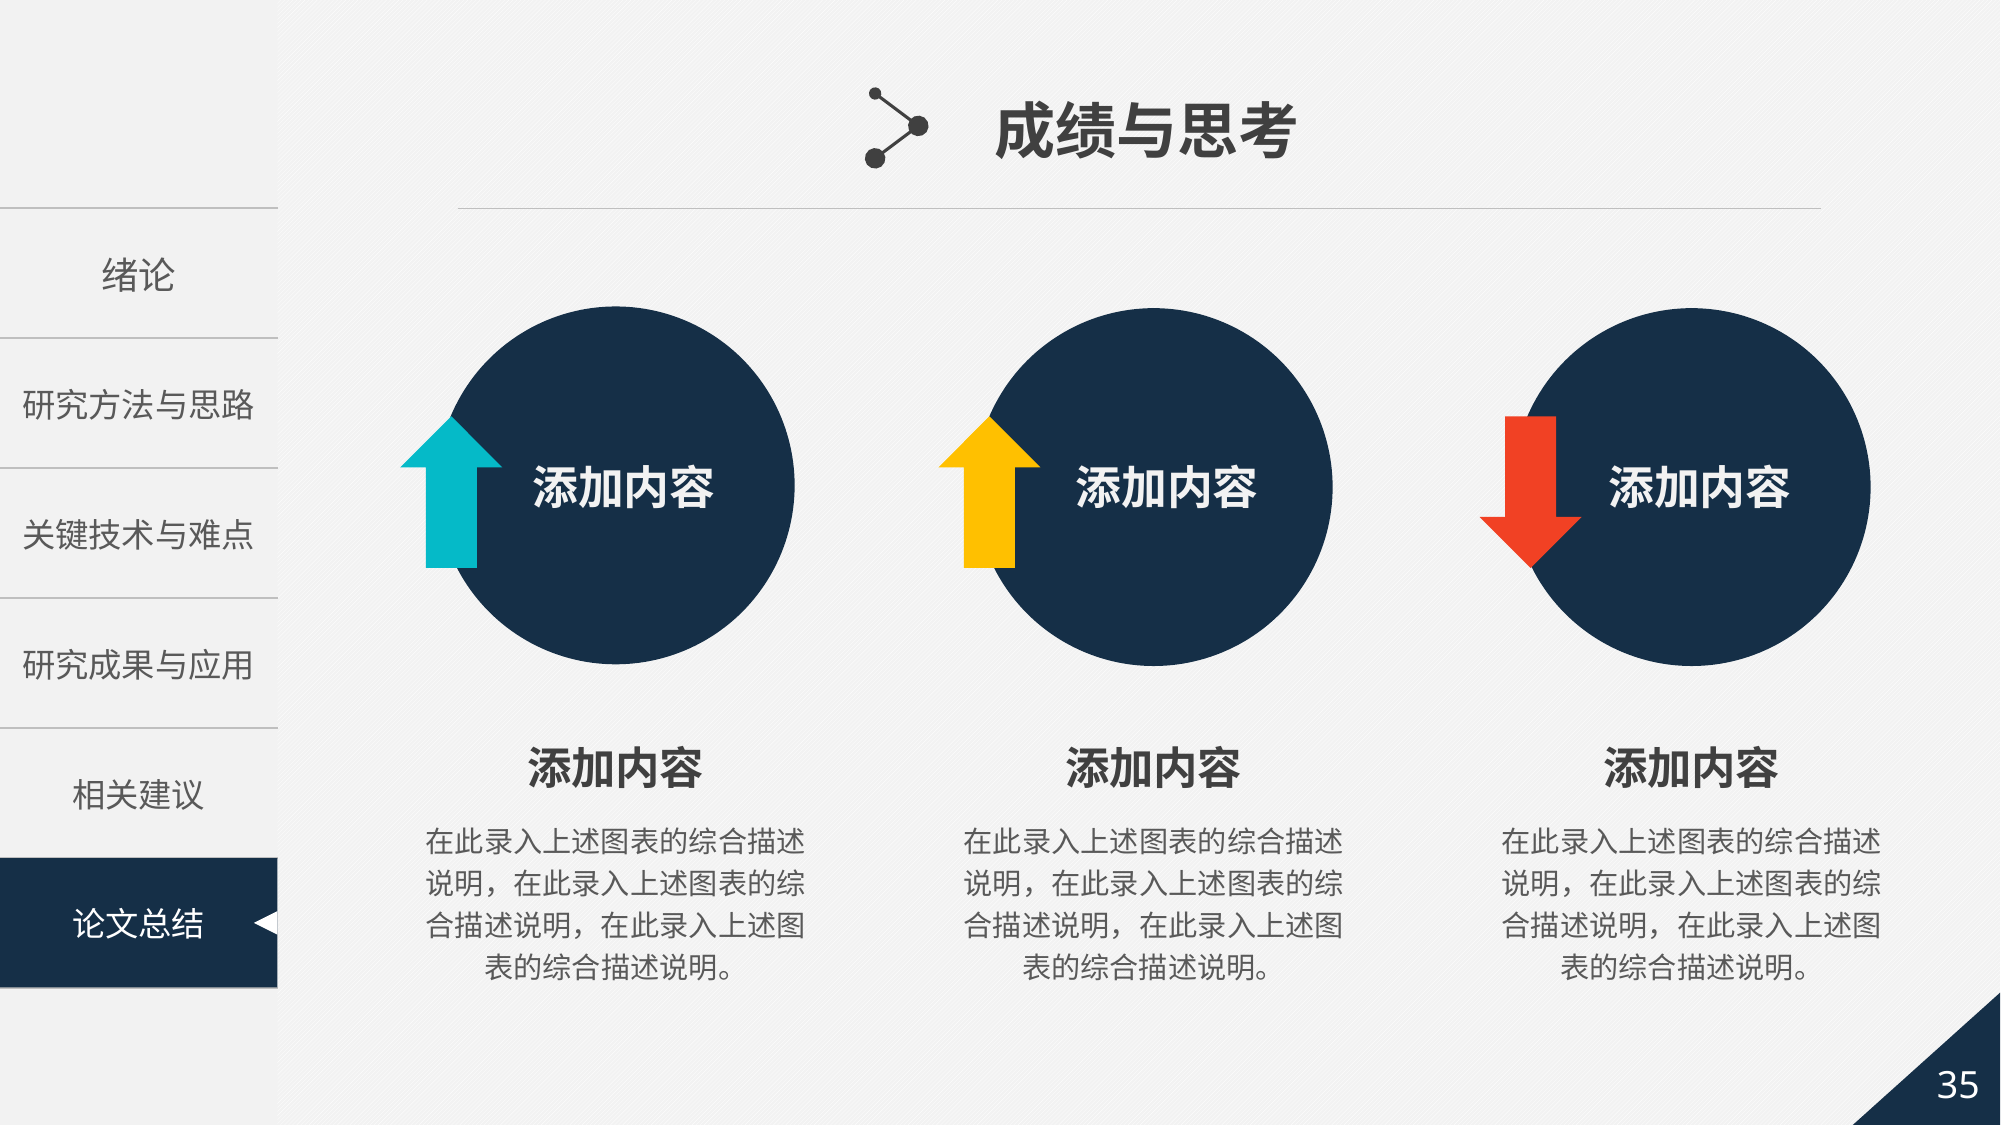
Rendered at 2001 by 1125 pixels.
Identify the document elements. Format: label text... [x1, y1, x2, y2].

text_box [1473, 732, 1911, 986]
text_box [1477, 415, 1585, 570]
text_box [935, 732, 1373, 986]
text_box 成绩与思考 [979, 84, 1315, 173]
text_box [990, 308, 1333, 667]
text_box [875, 93, 919, 159]
text_box [451, 306, 795, 665]
text_box [935, 414, 1043, 569]
text_box [397, 414, 505, 569]
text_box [397, 732, 835, 986]
text_box 添加内容 [1593, 451, 1820, 522]
text_box [1527, 308, 1871, 667]
text_box 添加内容 [517, 451, 744, 522]
text_box 添加内容 [1060, 451, 1287, 522]
